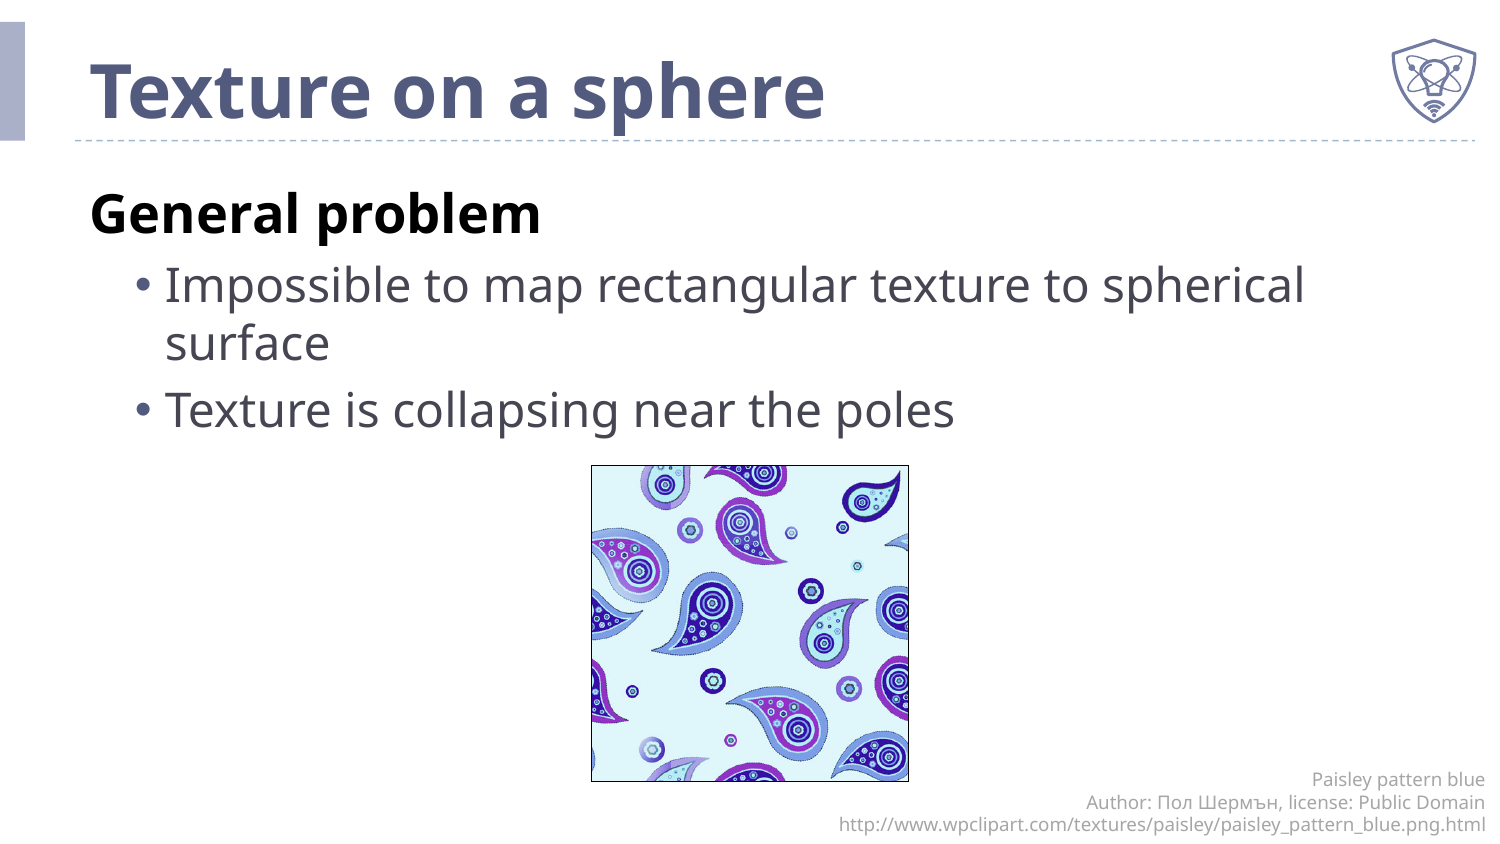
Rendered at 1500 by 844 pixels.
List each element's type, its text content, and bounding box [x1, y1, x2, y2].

title Texture on a sphere [75, 18, 1475, 141]
list General problem Impossible to map rectangular texture to spherical surface Texture is collapsing near the poles [75, 171, 1475, 835]
text_box Paisley pattern blue Author: Пол Шермън, license: Public Domain http://www.wpclipart.com/textures/paisley/paisley_pattern_blue.png.html [249, 760, 1500, 843]
picture [591, 465, 909, 783]
